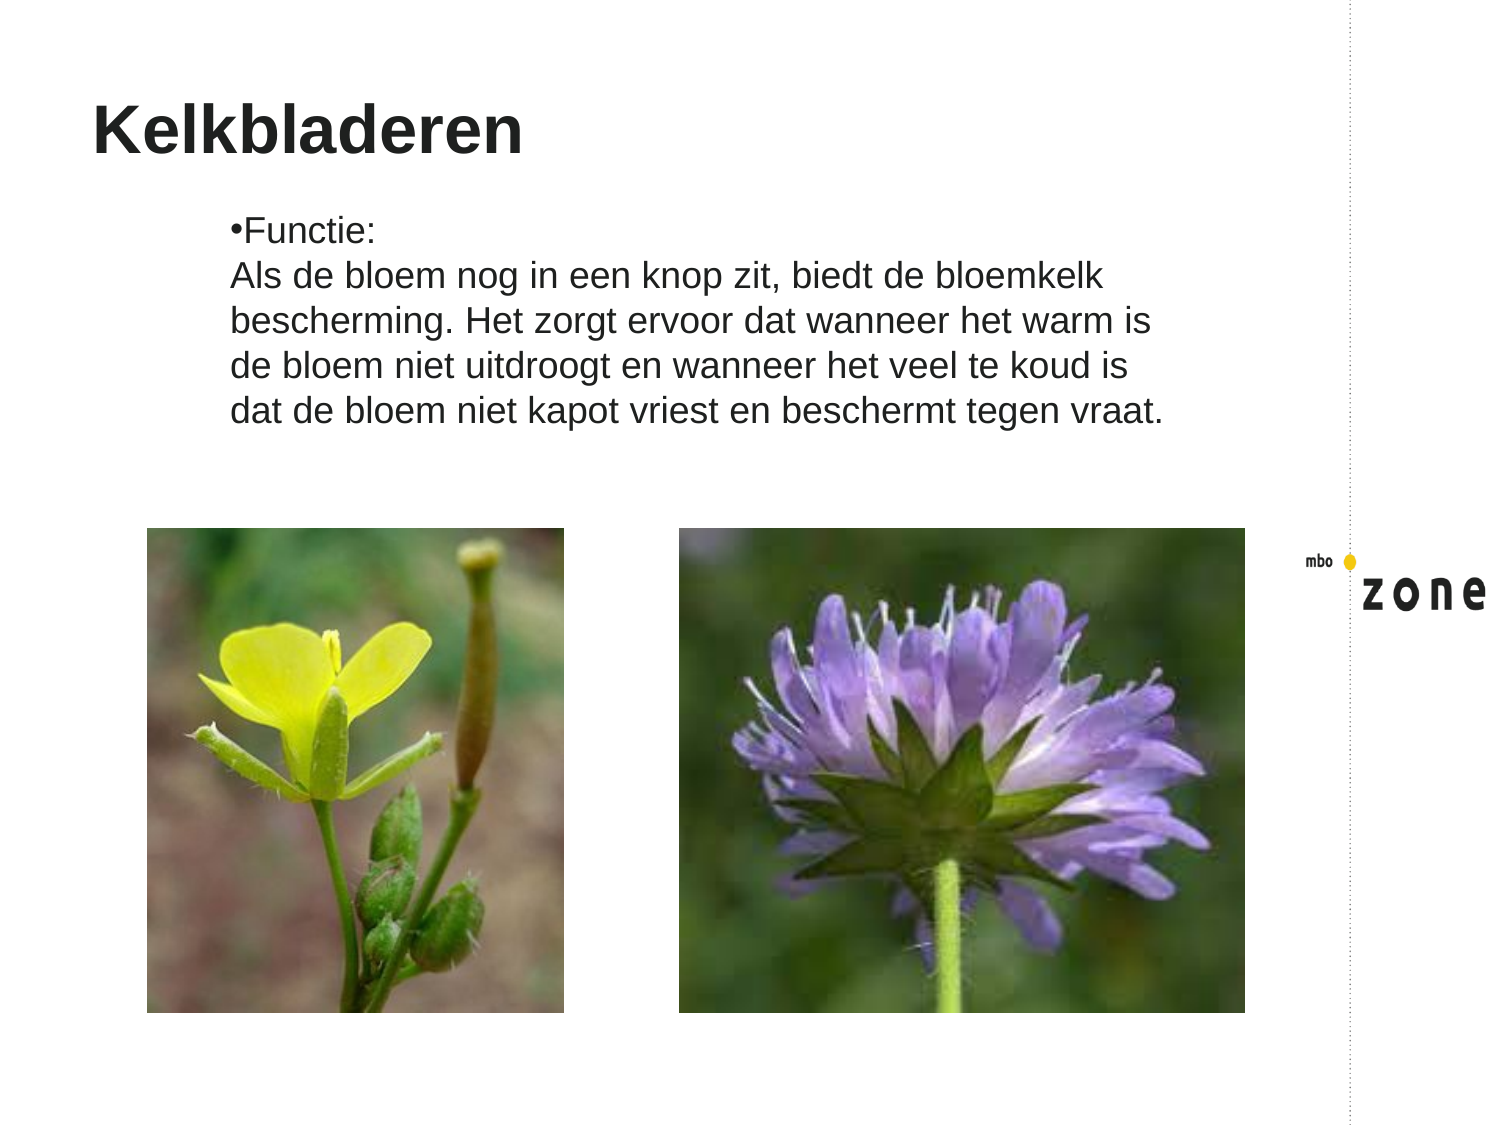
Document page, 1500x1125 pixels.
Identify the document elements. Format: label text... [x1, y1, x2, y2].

picture [147, 528, 564, 1013]
title Kelkbladeren [93, 94, 1205, 272]
list Functie: Als de bloem nog in een knop zit, biedt de bloemkelk bescherming. Het zorgt ervoor dat wanneer het warm is de bloem niet uitdroogt en wanneer het veel te koud is dat de bloem niet kapot vriest en beschermt tegen vraat. [230, 205, 1183, 920]
picture [679, 0, 1500, 1125]
